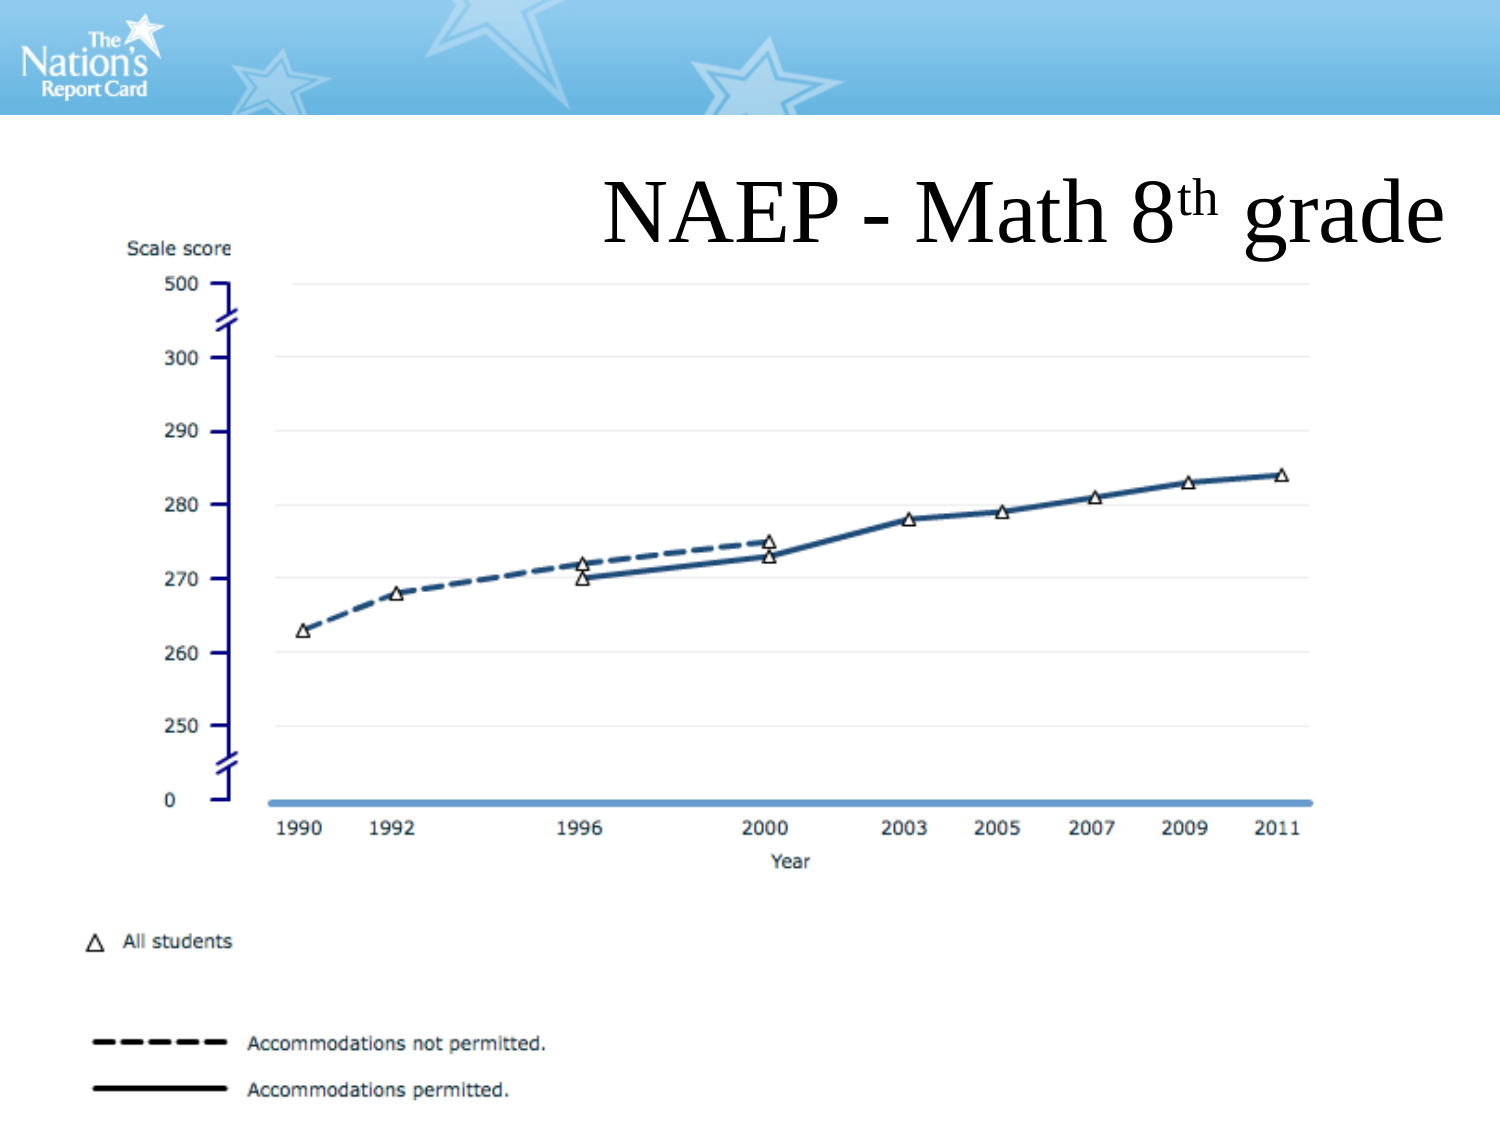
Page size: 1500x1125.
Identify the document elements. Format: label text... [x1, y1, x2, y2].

title NAEP - Math 8th grade [587, 122, 1500, 300]
picture [62, 220, 1388, 1125]
picture [0, 0, 1500, 115]
